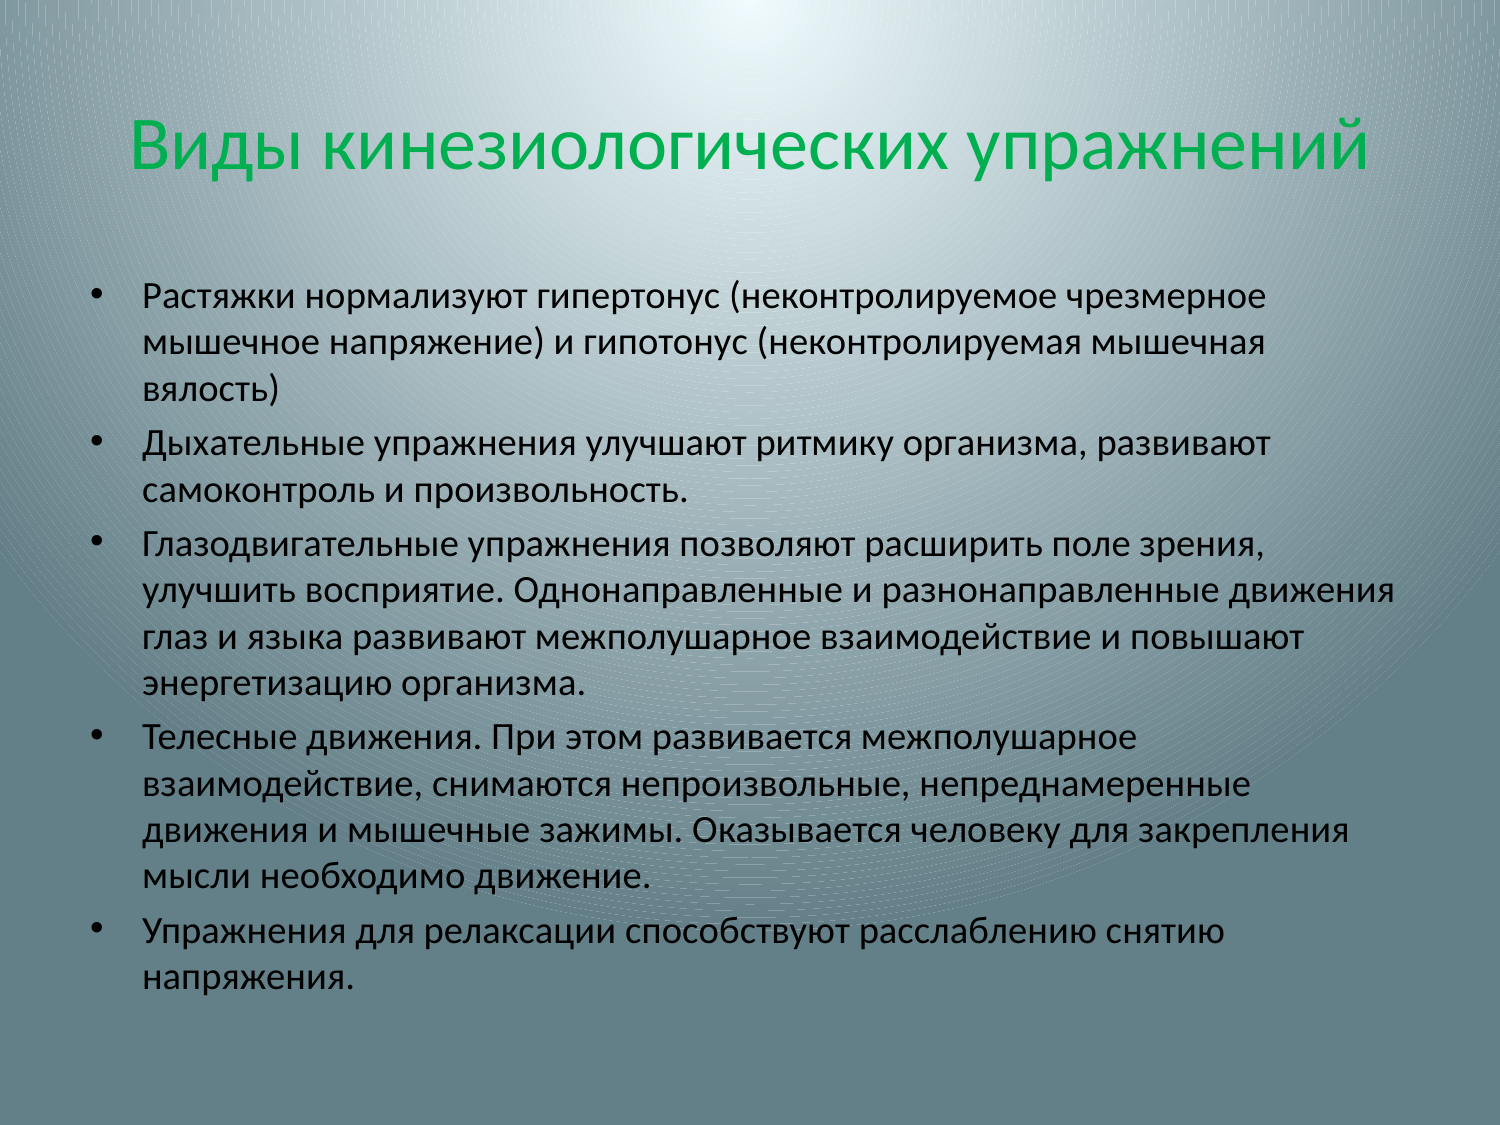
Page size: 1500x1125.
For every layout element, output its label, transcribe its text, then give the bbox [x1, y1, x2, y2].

title Виды кинезиологических упражнений [75, 45, 1425, 233]
list Растяжки нормализуют гипертонус (неконтролируемое чрезмерное мышечное напряжение) и гипотонус (неконтролируемая мышечная вялость) Дыхательные упражнения улучшают ритмику организма, развивают самоконтроль и произвольность. Глазодвигательные упражнения позволяют расширить поле зрения, улучшить восприятие. Однонаправленные и разнонаправленные движения глаз и языка развивают межполушарное взаимодействие и повышают энергетизацию организма. Телесные движения. При этом развивается межполушарное взаимодействие, снимаются непроизвольные, непреднамеренные движения и мышечные зажимы. Оказывается человеку для закрепления мысли необходимо движение. Упражнения для релаксации способствуют расслаблению снятию напряжения. [75, 262, 1425, 1005]
